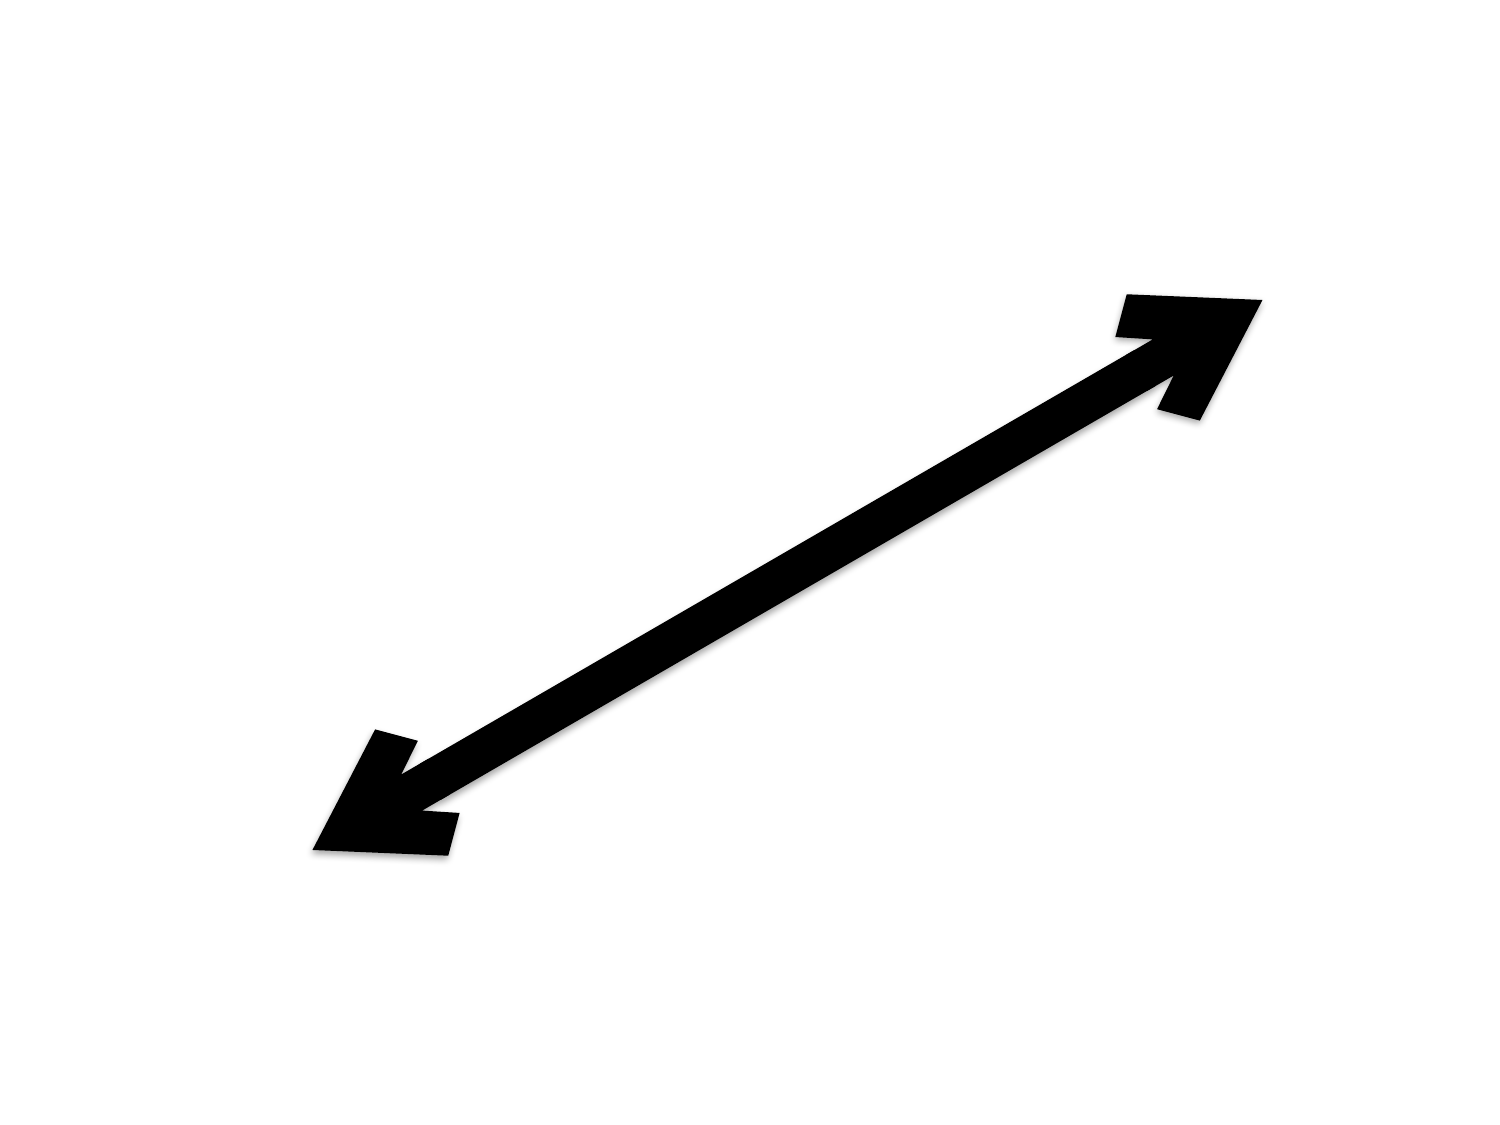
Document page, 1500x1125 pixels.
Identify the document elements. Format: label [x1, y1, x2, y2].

text_box [312, 299, 1263, 851]
